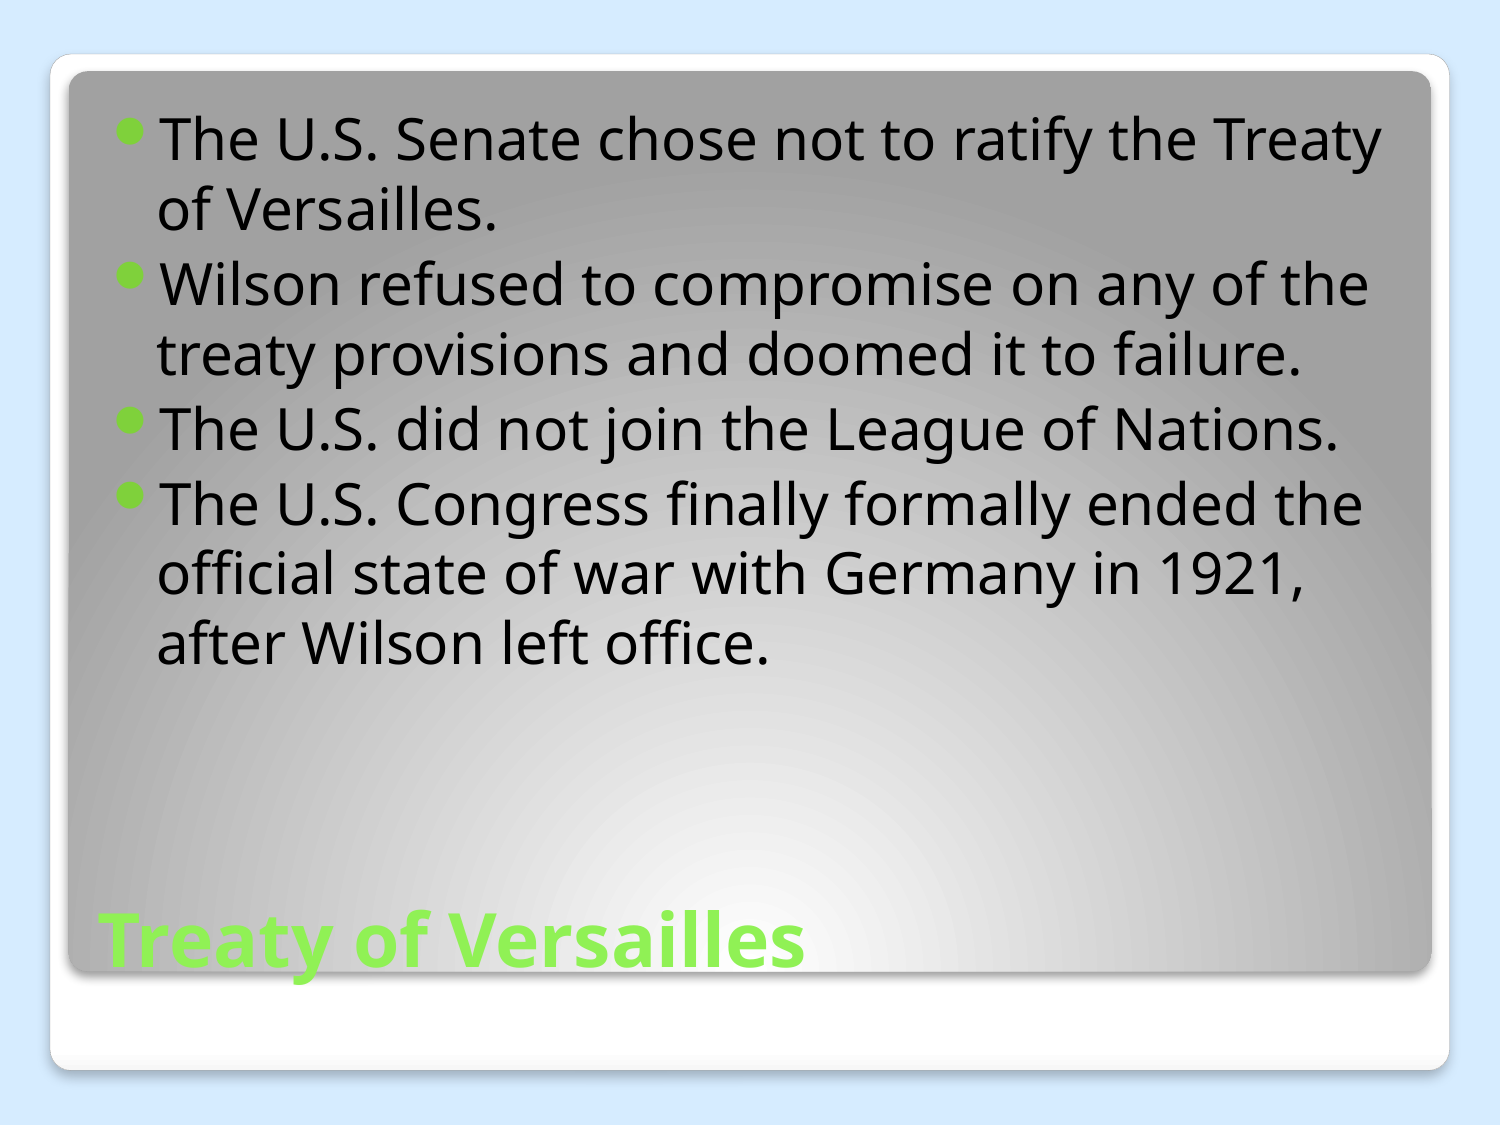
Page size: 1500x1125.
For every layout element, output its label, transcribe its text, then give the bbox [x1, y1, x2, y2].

title Treaty of Versailles [82, 817, 1425, 990]
list The U.S. Senate chose not to ratify the Treaty of Versailles. Wilson refused to compromise on any of the treaty provisions and doomed it to failure. The U.S. did not join the League of Nations. The U.S. Congress finally formally ended the official state of war with Germany in 1921, after Wilson left office. [82, 86, 1425, 774]
